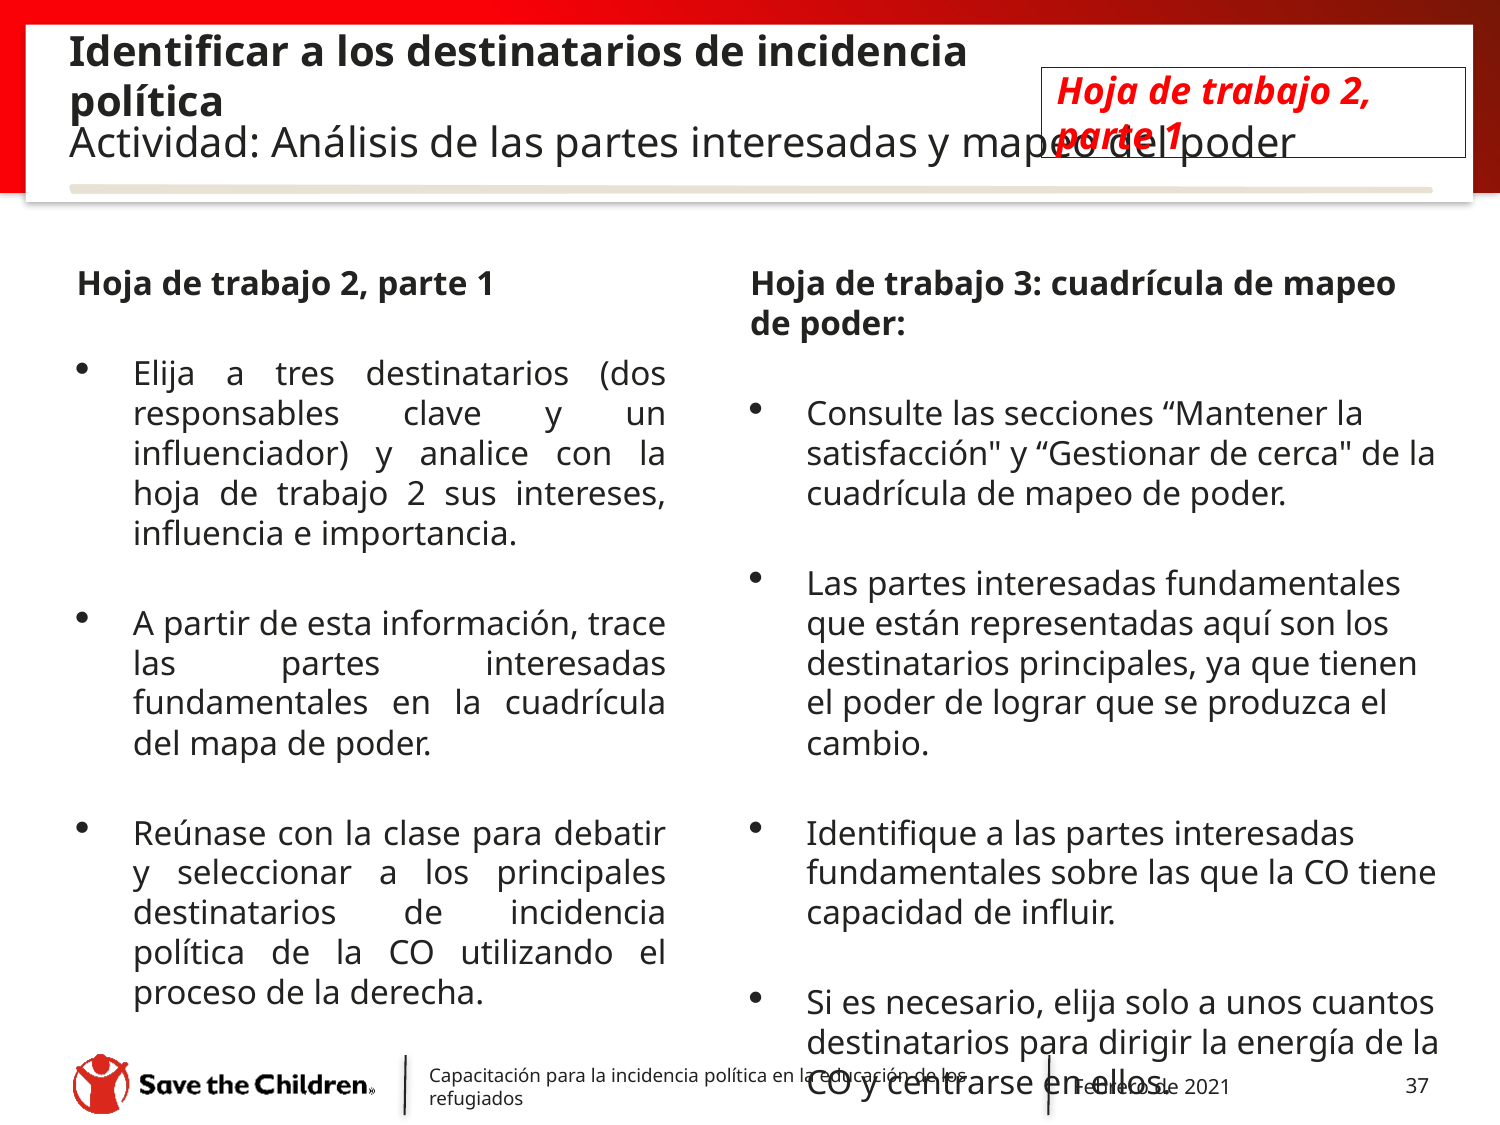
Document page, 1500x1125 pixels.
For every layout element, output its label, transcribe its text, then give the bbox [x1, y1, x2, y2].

text_box Hoja de trabajo 2, parte 1 [1041, 67, 1466, 158]
title Identificar a los destinatarios de incidencia política [69, 33, 1042, 115]
list Actividad: Análisis de las partes interesadas y mapeo del poder [69, 115, 1429, 176]
picture [62, 1043, 386, 1125]
list Hoja de trabajo 3: cuadrícula de mapeo de poder: Consulte las secciones “Mantener la satisfacción" y “Gestionar de cerca" de la cuadrícula de mapeo de poder. Las partes interesadas fundamentales que están representadas aquí son los destinatarios principales, ya que tienen el poder de lograr que se produzca el cambio. Identifique a las partes interesadas fundamentales sobre las que la CO tiene capacidad de influir. Si es necesario, elija solo a unos cuantos destinatarios para dirigir la energía de la CO y centrarse en ellos. [750, 262, 1445, 1035]
footer Capacitación para la incidencia política en la educación de los refugiados [414, 1056, 1042, 1117]
slide_number Febrero de 2021 [1057, 1056, 1317, 1117]
picture [69, 184, 1433, 194]
slide_number 37 [1317, 1056, 1445, 1117]
list Hoja de trabajo 2, parte 1 Elija a tres destinatarios (dos responsables clave y un influenciador) y analice con la hoja de trabajo 2 sus intereses, influencia e importancia. A partir de esta información, trace las partes interesadas fundamentales en la cuadrícula del mapa de poder. Reúnase con la clase para debatir y seleccionar a los principales destinatarios de incidencia política de la CO utilizando el proceso de la derecha. [76, 262, 668, 1035]
